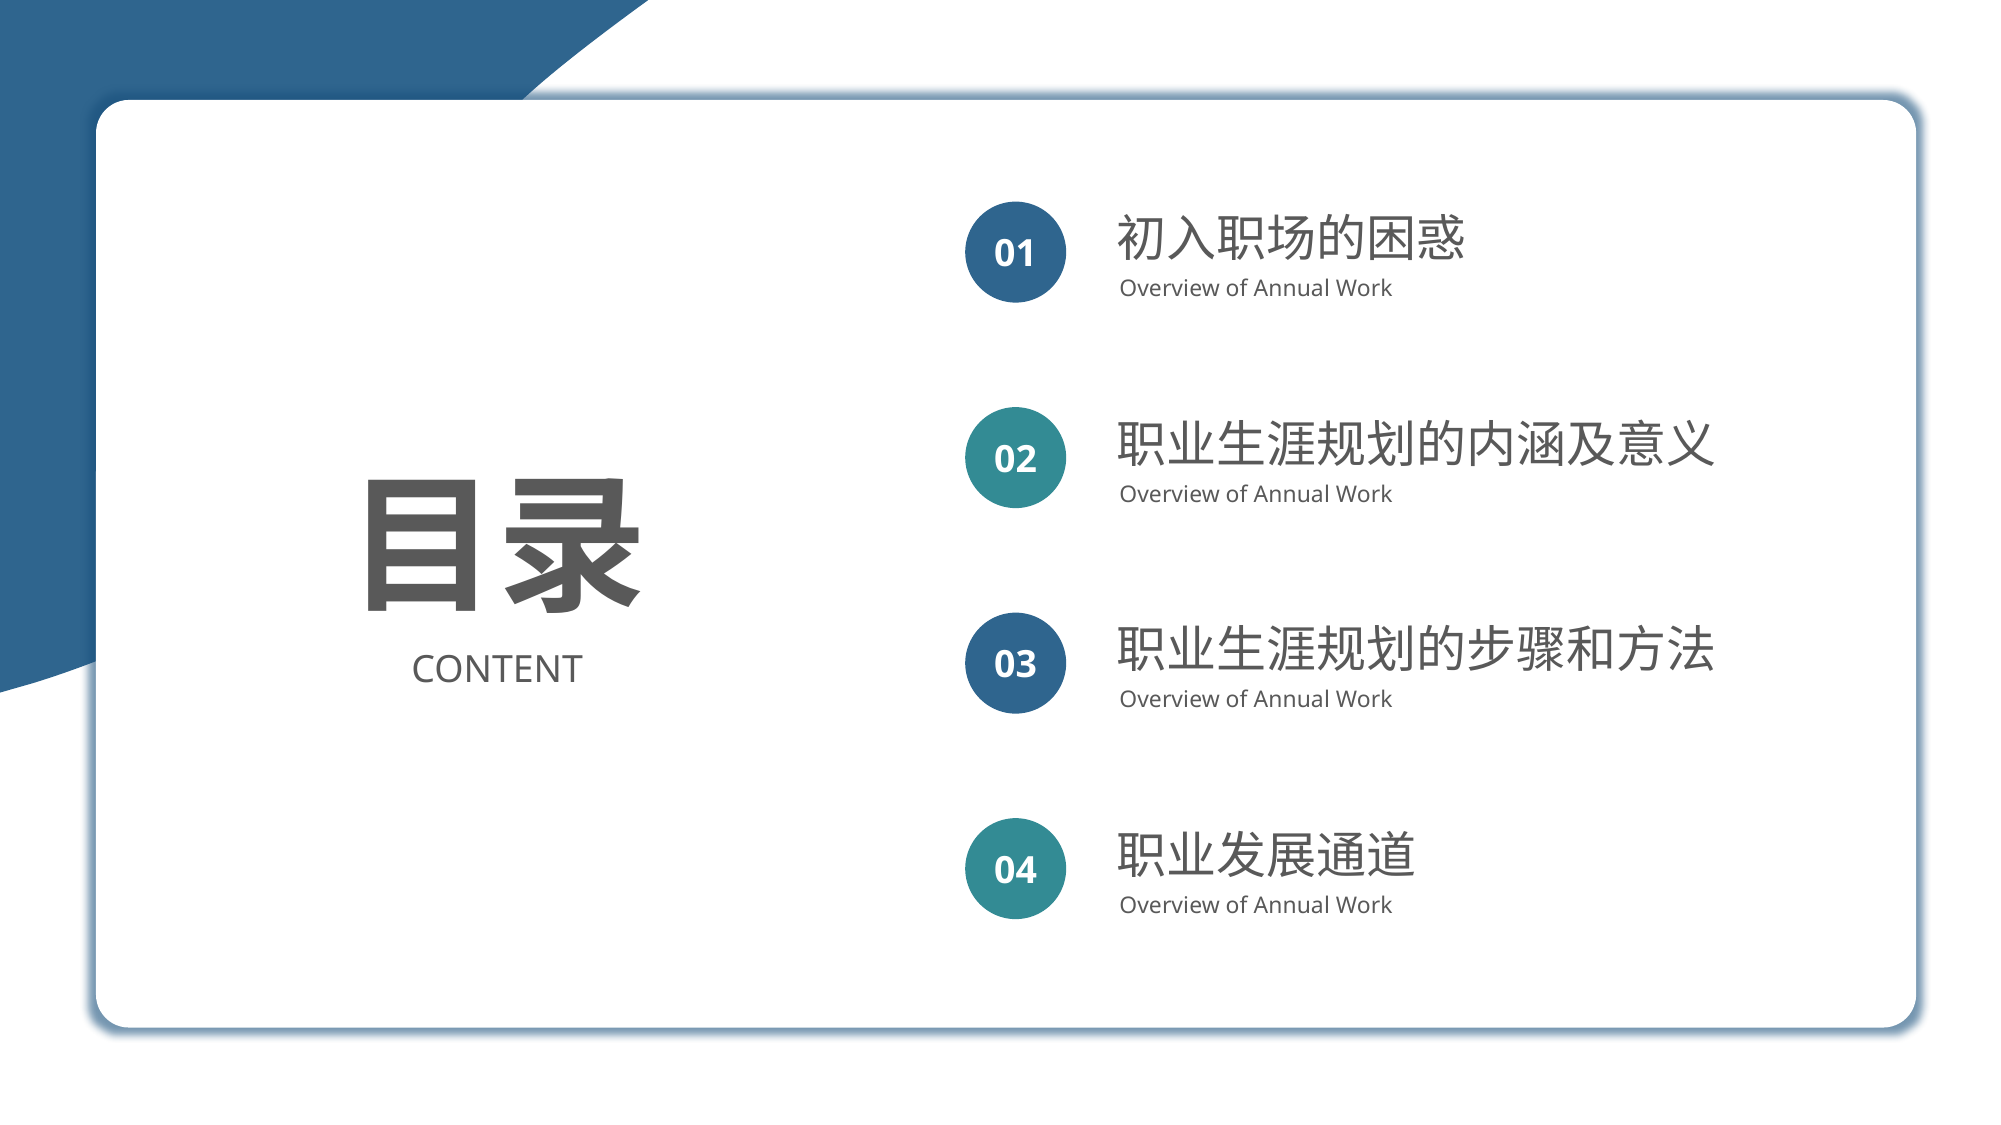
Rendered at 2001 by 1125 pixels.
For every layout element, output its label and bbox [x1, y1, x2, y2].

text_box [965, 199, 1797, 310]
text_box [965, 815, 1781, 926]
text_box [263, 442, 731, 698]
text_box [0, 0, 649, 693]
text_box [965, 404, 1781, 515]
text_box [965, 610, 1781, 721]
text_box [0, 0, 2000, 1125]
text_box [95, 99, 1917, 1028]
